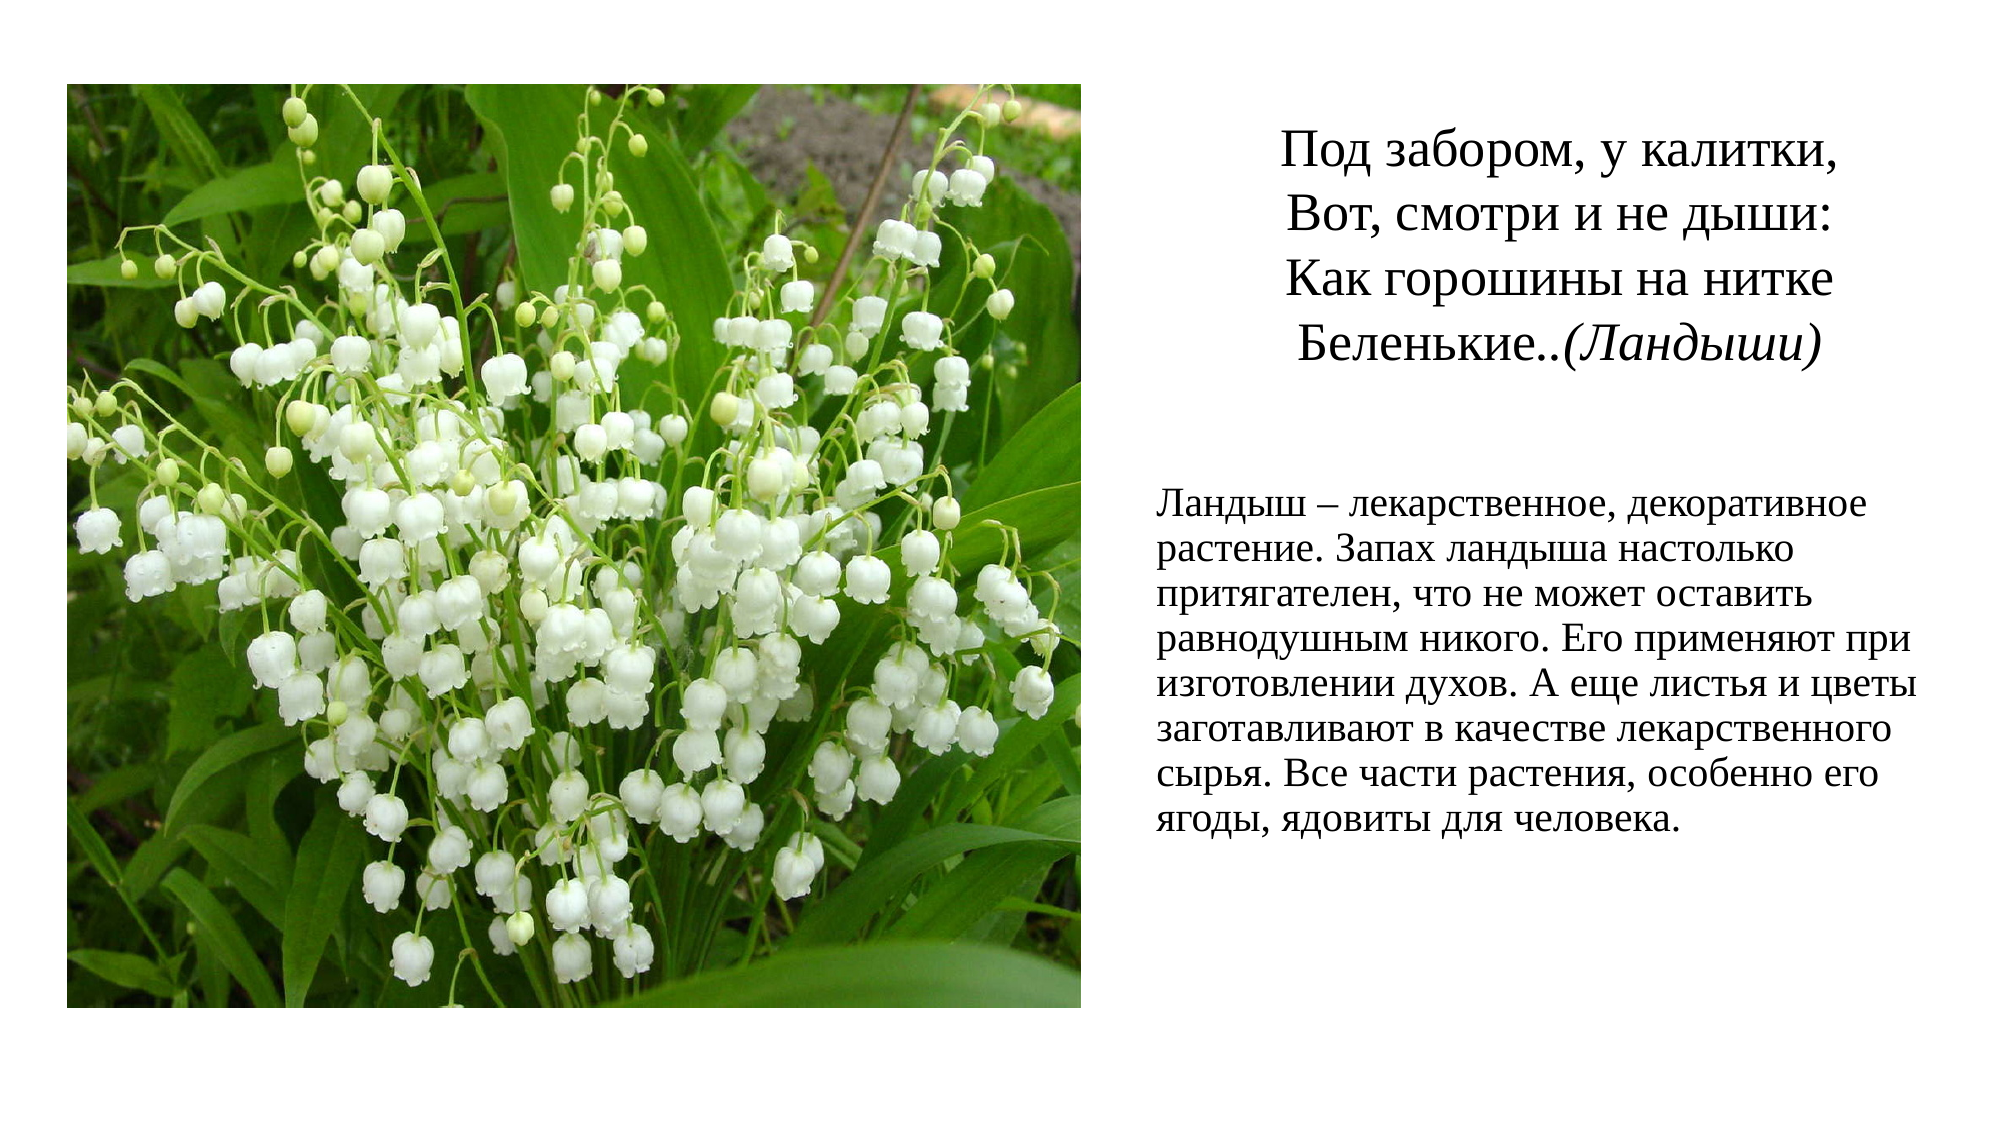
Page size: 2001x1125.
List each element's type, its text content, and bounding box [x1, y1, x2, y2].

title Под забором, у калитки, Вот, смотри и не дыши: Как горошины на нитке Беленькие..(Ландыши) [1200, 97, 1920, 380]
list Ландыш – лекарственное, декоративное растение. Запах ландыша настолько притягателен, что не может оставить равнодушным никого. Его применяют при изготовлении духов. А еще листья и цветы заготавливают в качестве лекарственного сырья. Все части растения, особенно его ягоды, ядовиты для человека. [1141, 472, 1978, 909]
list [67, 84, 1081, 1008]
